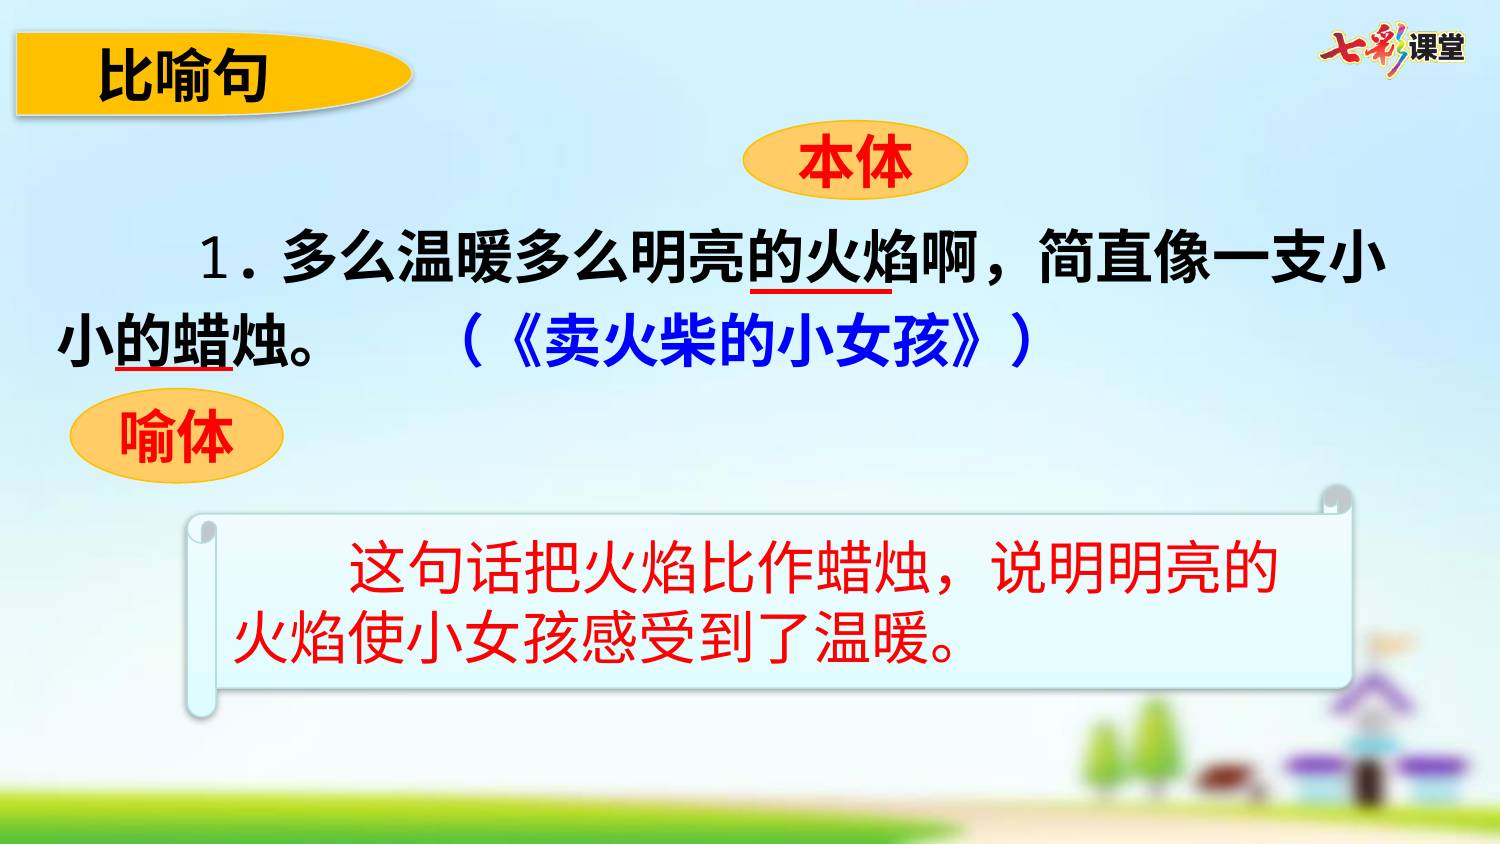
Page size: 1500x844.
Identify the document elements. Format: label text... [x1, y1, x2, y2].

picture [0, 0, 1500, 844]
text_box 喻体 [68, 386, 286, 485]
text_box 这句话把火焰比作蜡烛，说明明亮的火焰使小女孩感受到了温暖。 [186, 484, 1354, 718]
text_box 本体 [741, 118, 970, 202]
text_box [0, 31, 413, 116]
text_box 1.多么温暖多么明亮的火焰啊，简直像一支小小的蜡烛。 （《卖火柴的小女孩》） [41, 199, 1459, 382]
